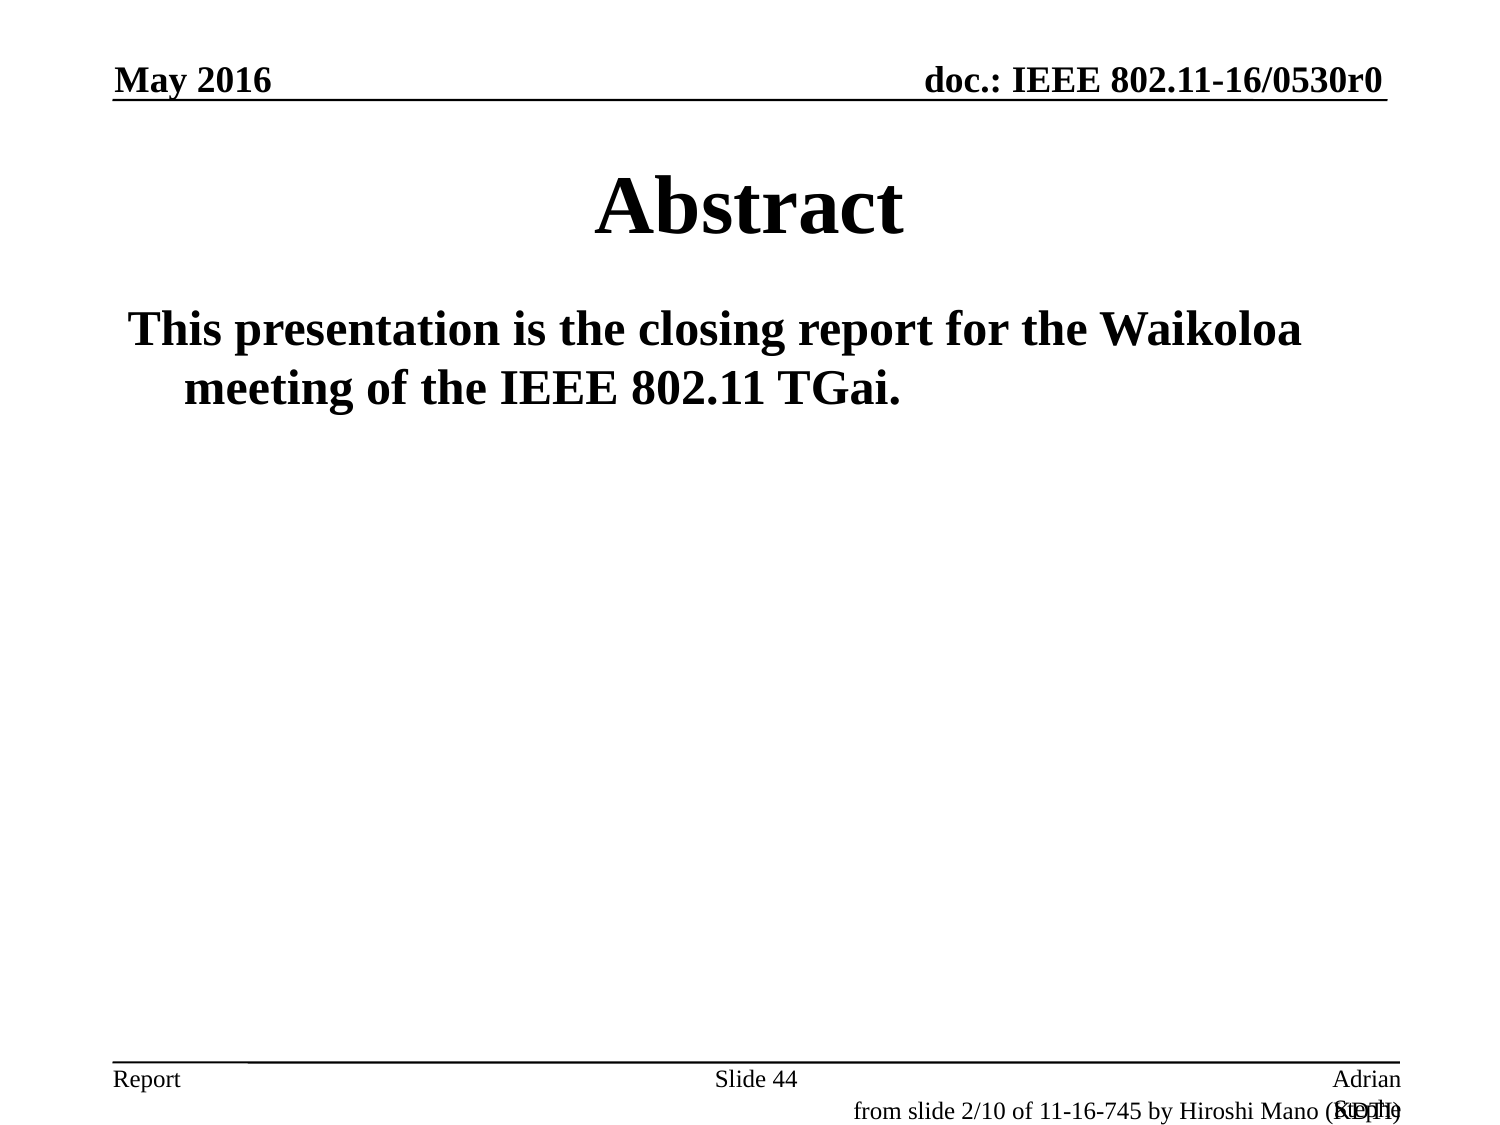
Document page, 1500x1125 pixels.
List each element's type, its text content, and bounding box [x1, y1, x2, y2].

title Abstract [112, 112, 1388, 287]
list This presentation is the closing report for the Waikoloa meeting of the IEEE 802.11 TGai. [112, 287, 1425, 963]
text_box from slide 2/10 of 11-16-745 by Hiroshi Mano (KDTI) [343, 1087, 1417, 1125]
footer Adrian Stephens, Intel Corporation [1324, 1061, 1402, 1087]
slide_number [114, 54, 374, 101]
slide_number Slide 44 [711, 1061, 801, 1087]
